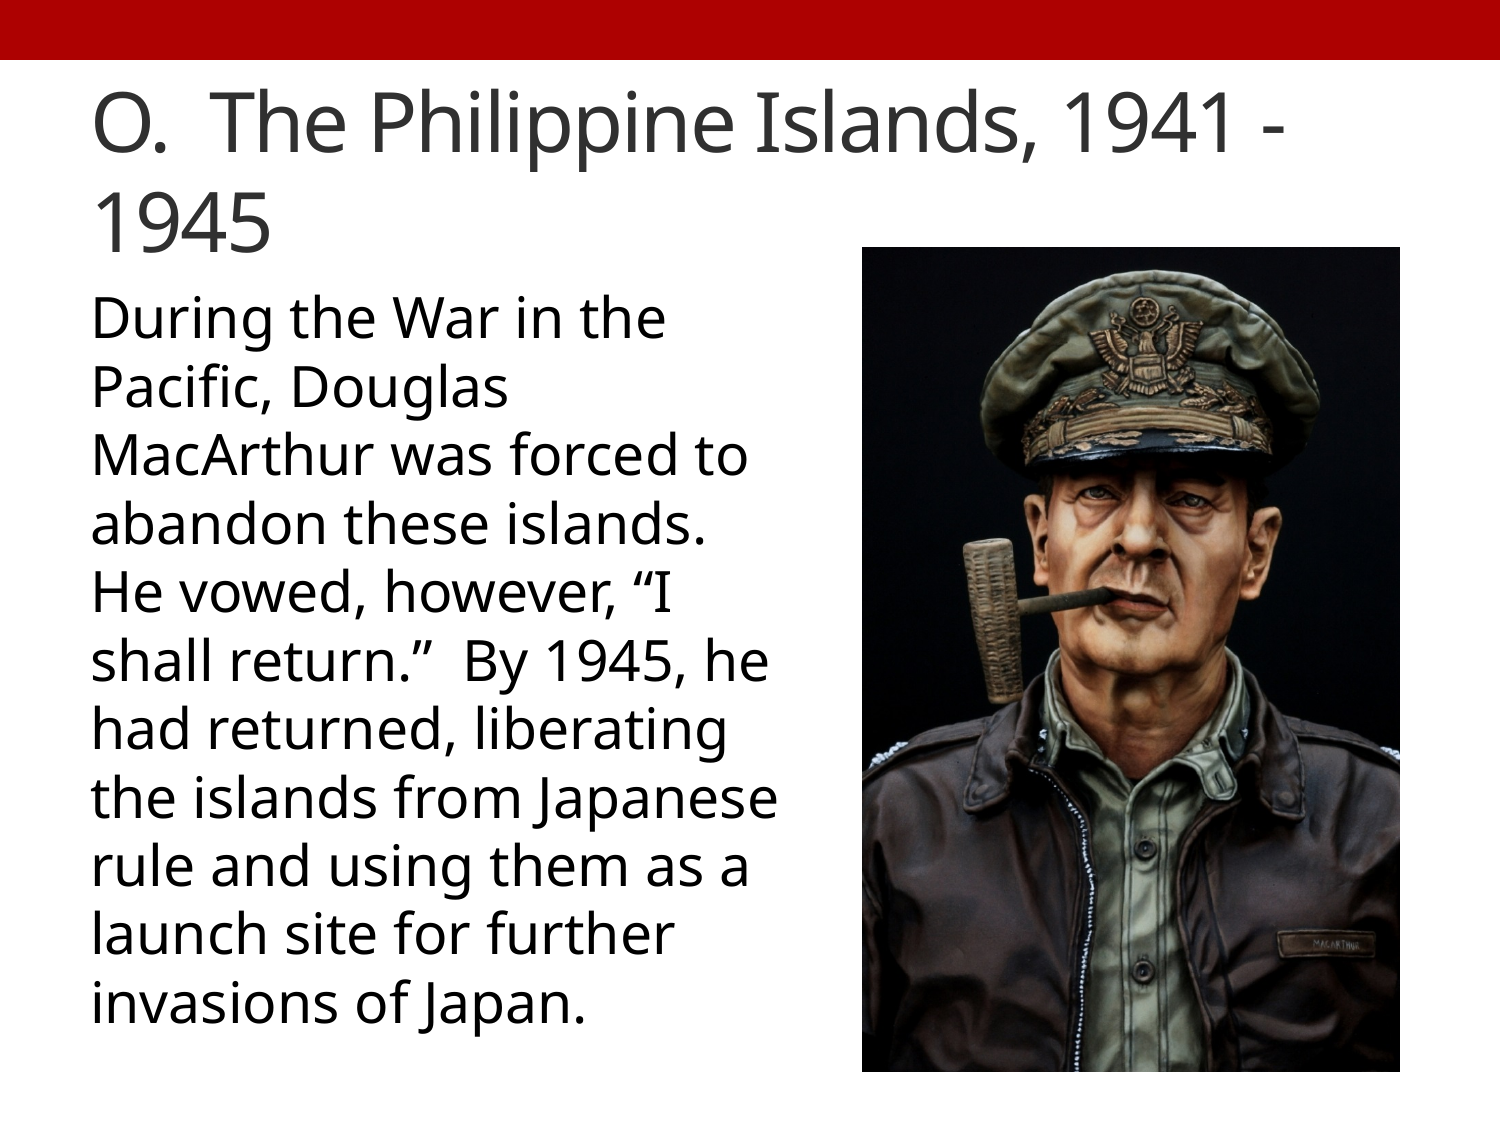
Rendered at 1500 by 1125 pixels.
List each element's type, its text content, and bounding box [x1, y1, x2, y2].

title O. The Philippine Islands, 1941 - 1945 [75, 87, 1425, 250]
list During the War in the Pacific, Douglas MacArthur was forced to abandon these islands. He vowed, however, “I shall return.” By 1945, he had returned, liberating the islands from Japanese rule and using them as a launch site for further invasions of Japan. [75, 274, 825, 1049]
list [862, 247, 1401, 1072]
